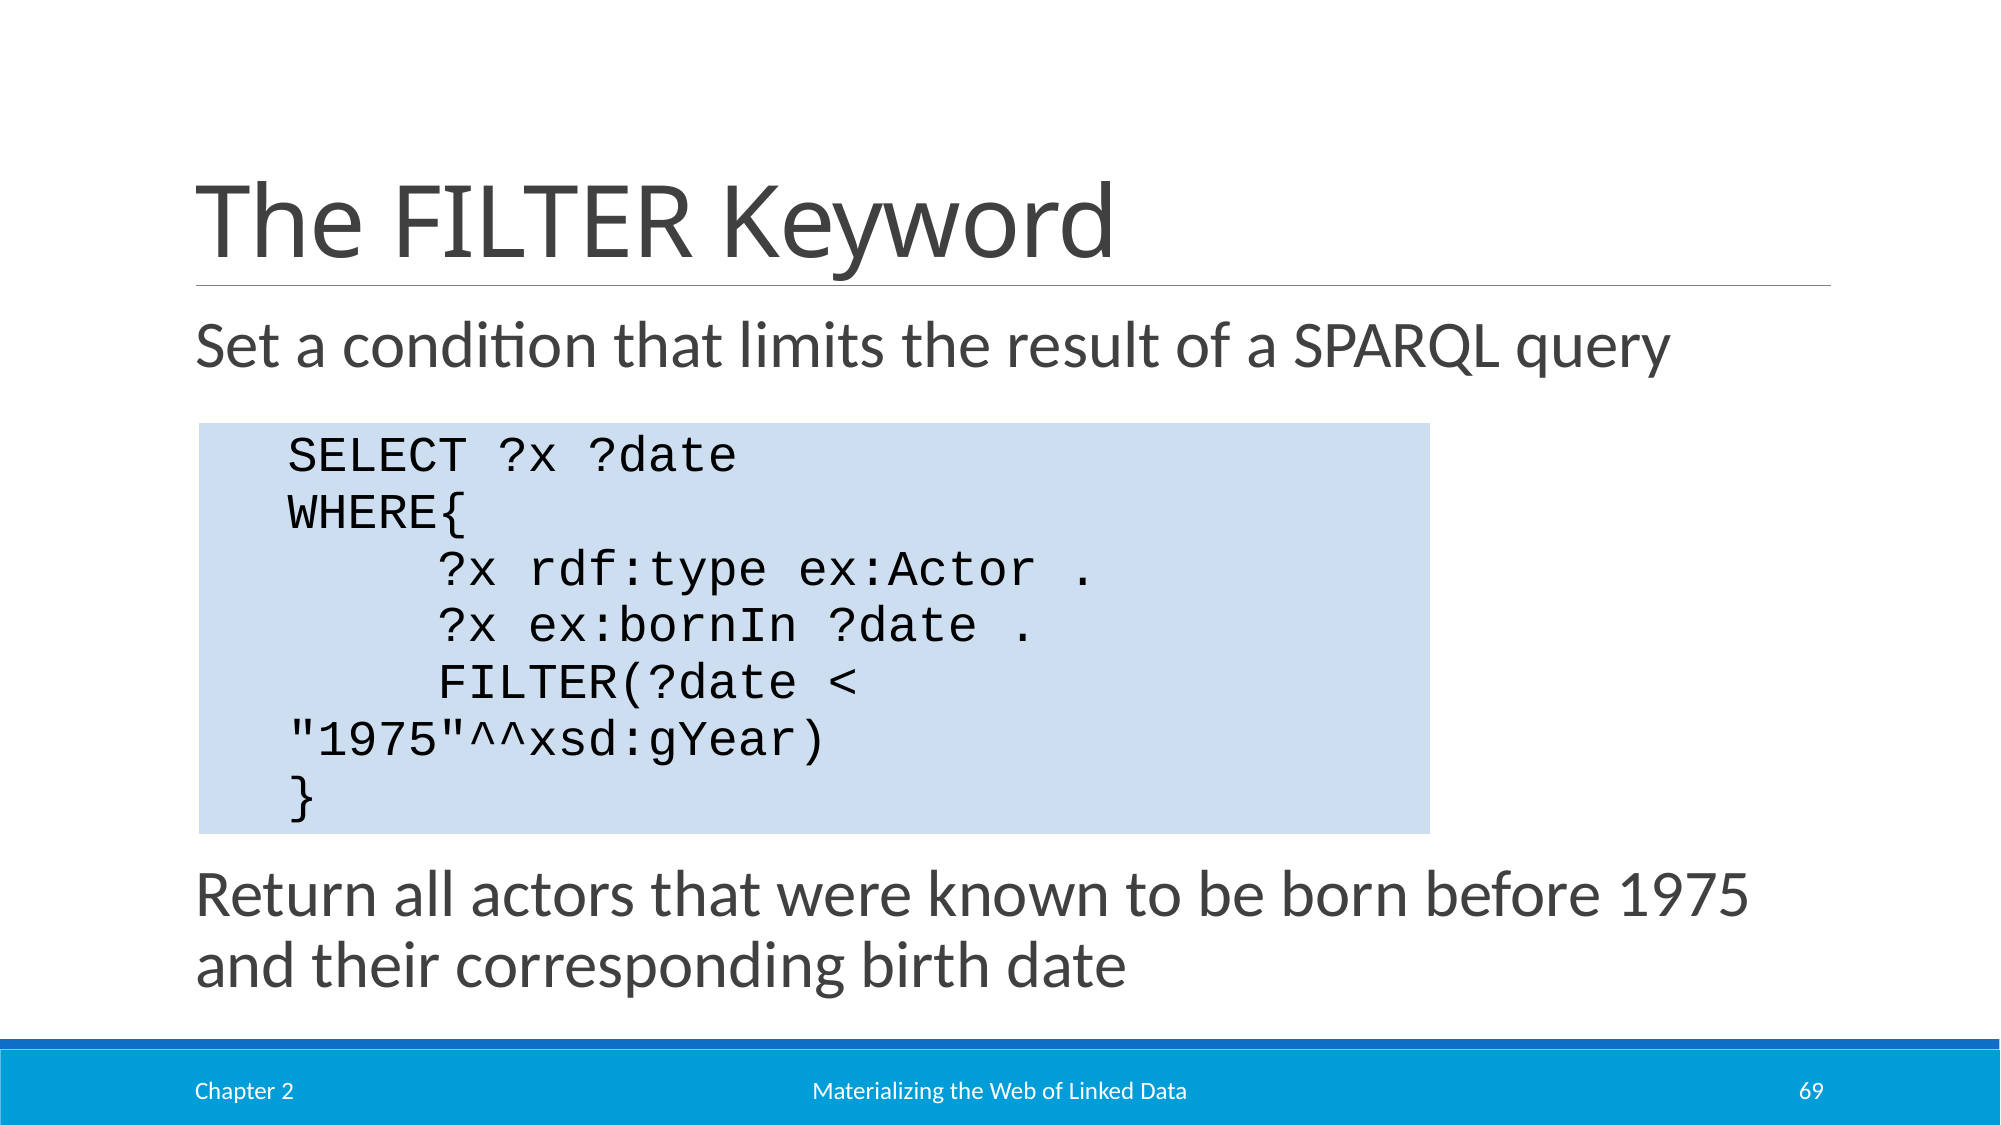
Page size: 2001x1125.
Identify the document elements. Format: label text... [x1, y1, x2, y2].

table_header SELECT ?x ?date WHERE{ ?x rdf:type ex:Actor . ?x ex:bornIn ?date . FILTER(?date < "1975"^^xsd:gYear) } [199, 423, 1430, 834]
slide_number 69 [1624, 1059, 1840, 1120]
title The FILTER Keyword [180, 47, 1830, 285]
list Set a condition that limits the result of a SPARQL query Return all actors that were known to be born before 1975 and their corresponding birth date [180, 302, 1830, 963]
footer Materializing the Web of Linked Data [604, 1059, 1396, 1120]
slide_number Chapter 2 [180, 1059, 586, 1120]
